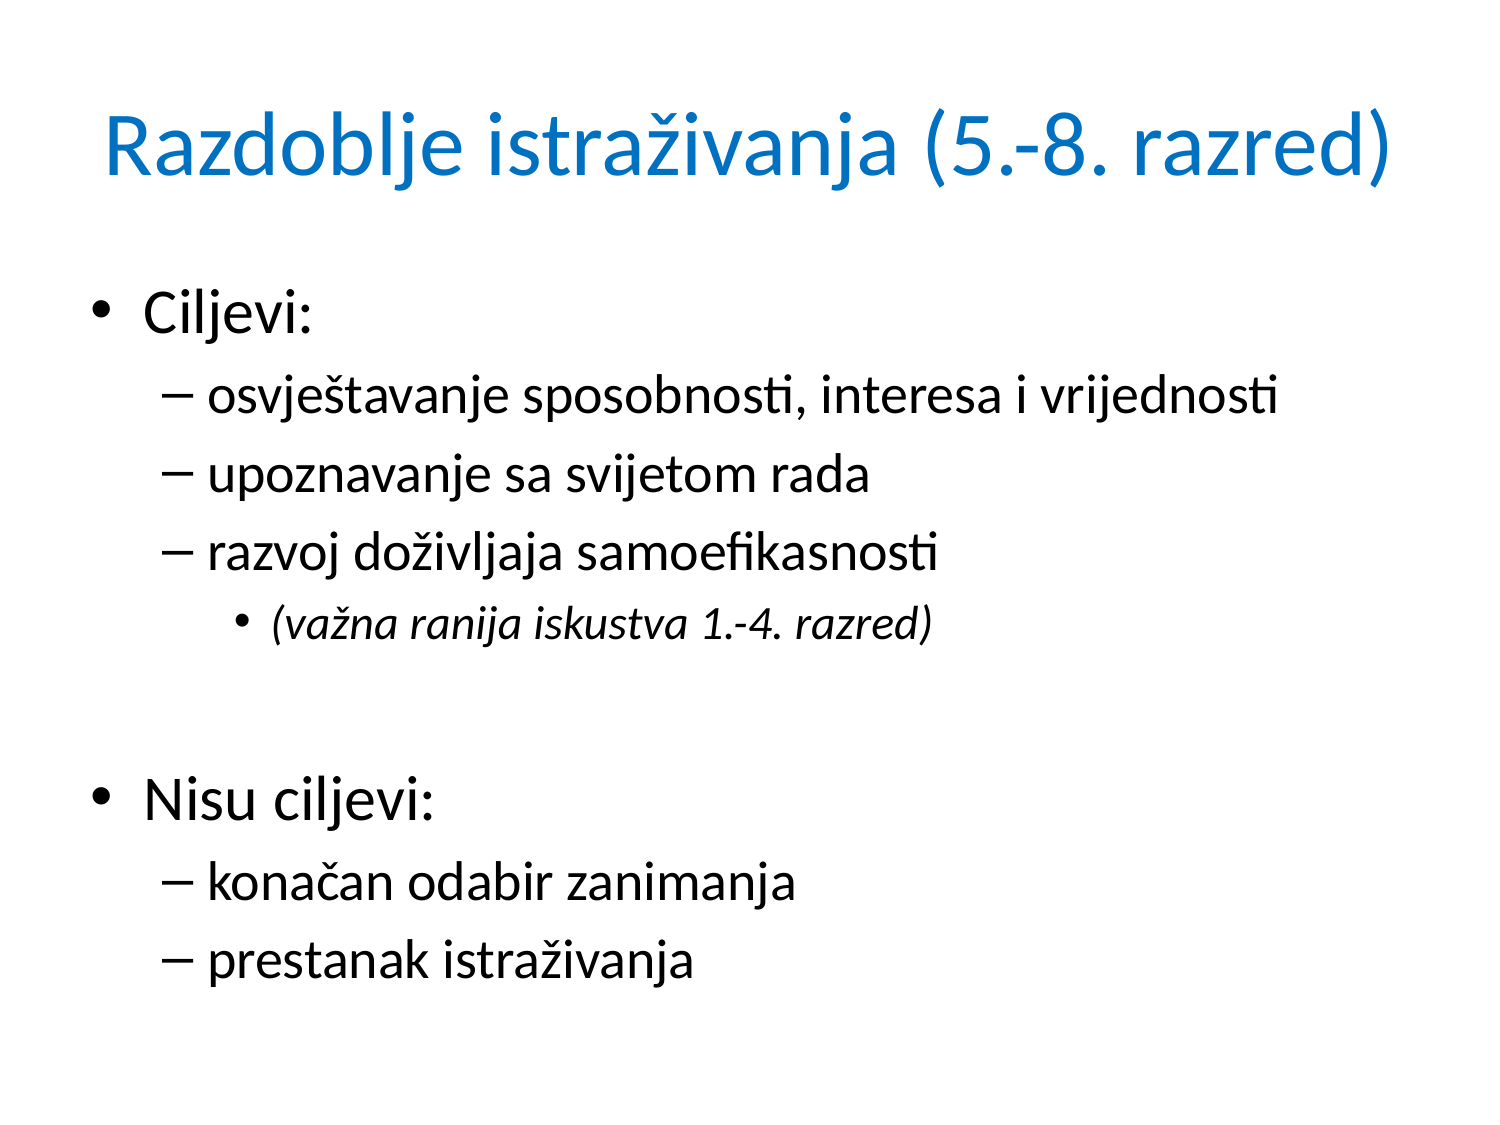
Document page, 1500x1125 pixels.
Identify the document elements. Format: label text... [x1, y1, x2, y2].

list Ciljevi: osvještavanje sposobnosti, interesa i vrijednosti upoznavanje sa svijetom rada razvoj doživljaja samoefikasnosti (važna ranija iskustva 1.-4. razred) Nisu ciljevi: konačan odabir zanimanja prestanak istraživanja [75, 262, 1425, 1005]
title Razdoblje istraživanja (5.-8. razred) [75, 45, 1425, 233]
